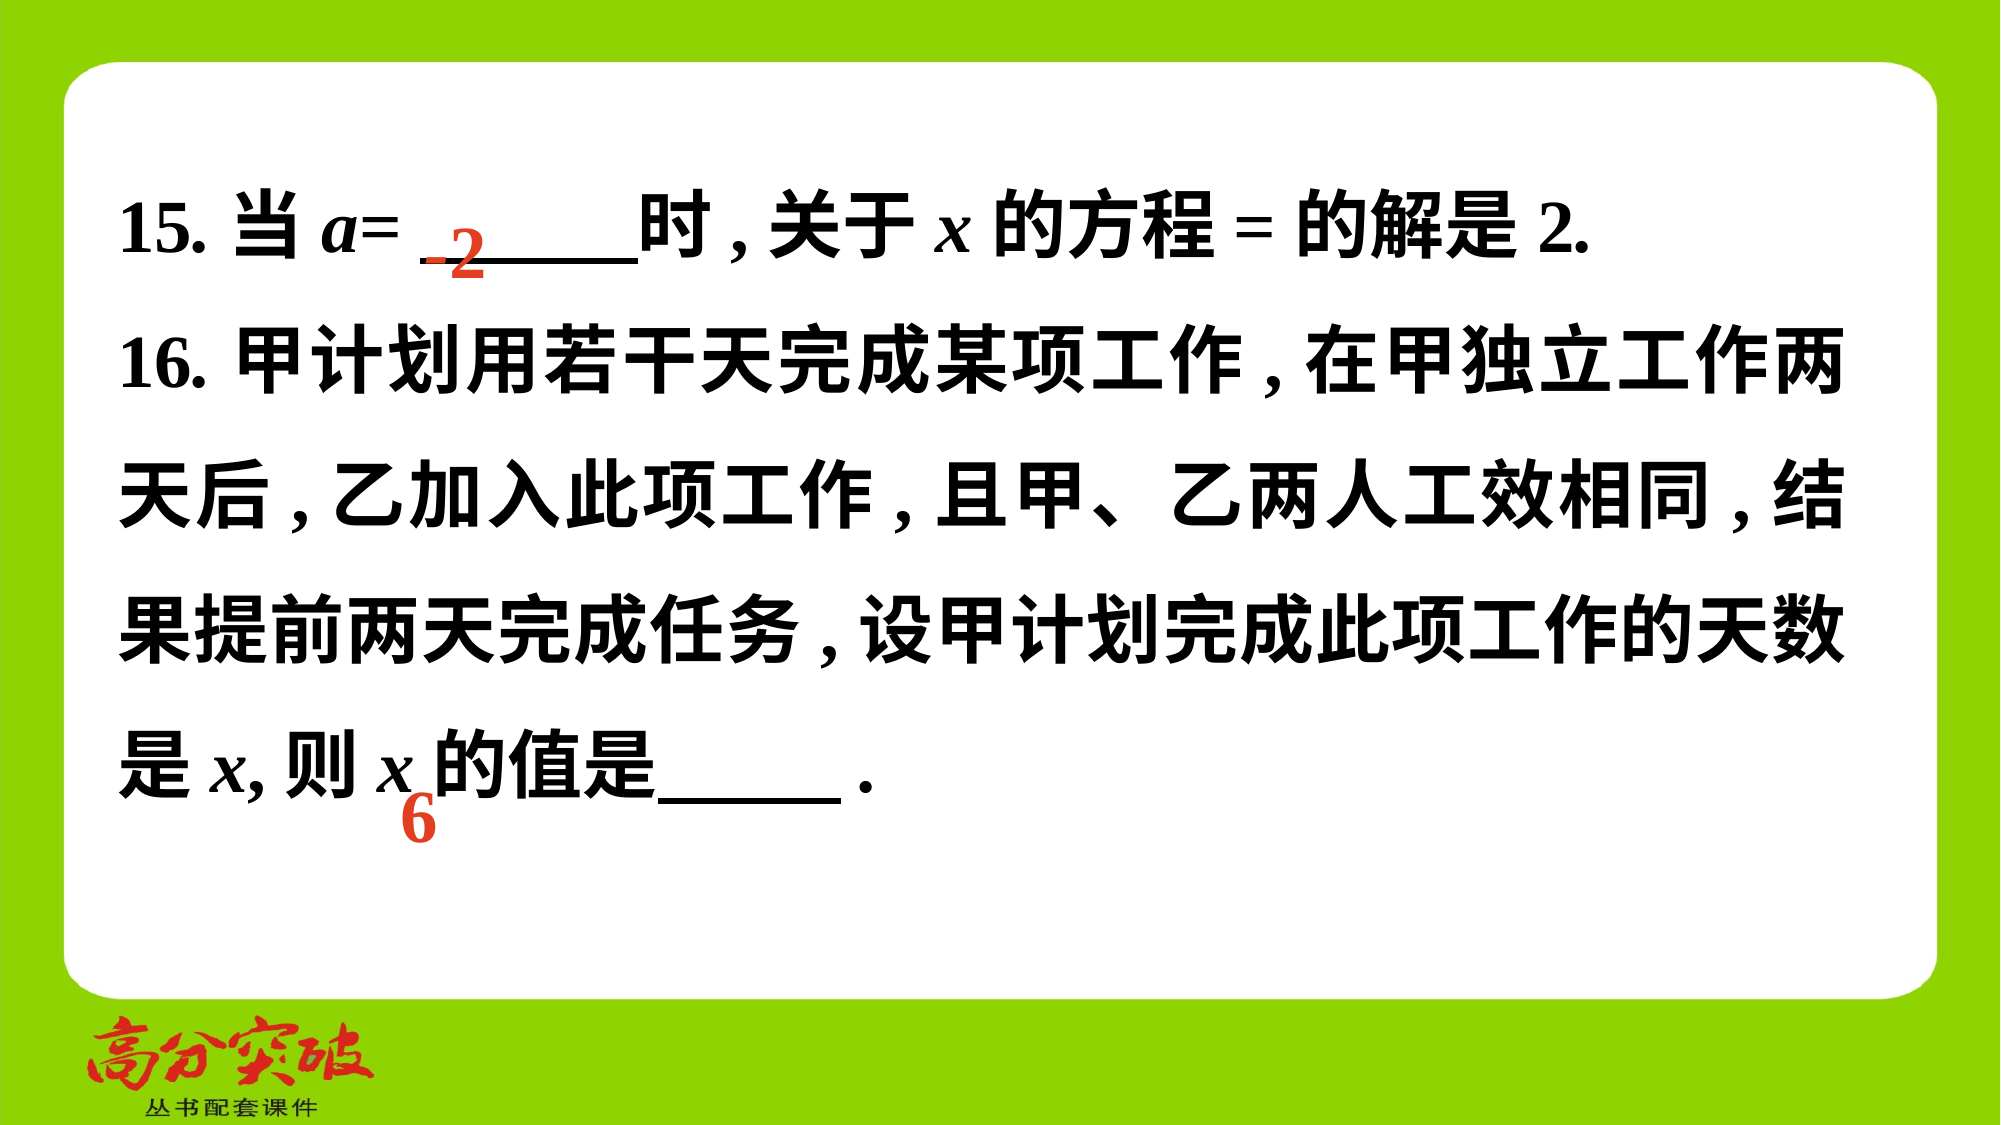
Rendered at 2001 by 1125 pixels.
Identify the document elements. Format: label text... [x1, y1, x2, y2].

picture [0, 0, 2001, 1125]
text_box 6 [385, 760, 492, 866]
text_box -2 [409, 196, 540, 302]
